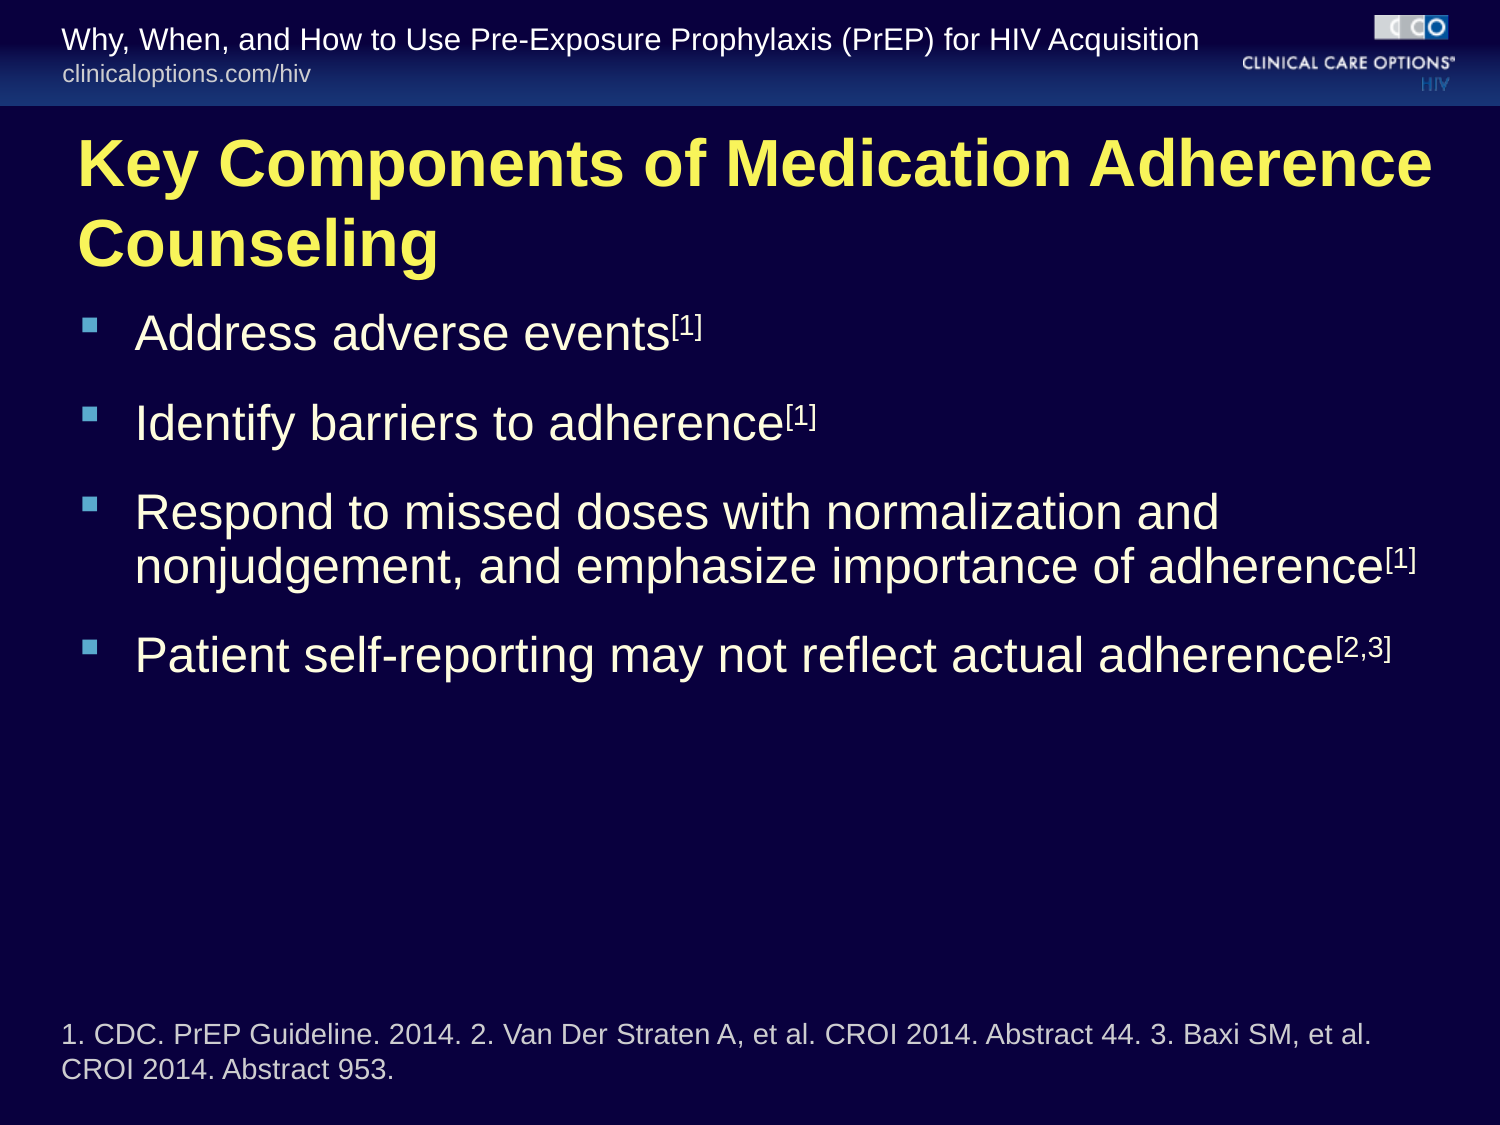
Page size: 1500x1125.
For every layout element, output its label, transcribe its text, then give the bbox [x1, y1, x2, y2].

text_box 1. CDC. PrEP Guideline. 2014. 2. Van Der Straten A, et al. CROI 2014. Abstract 44. 3. Baxi SM, et al. CROI 2014. Abstract 953. [46, 1008, 1452, 1093]
title Key Components of Medication Adherence Counseling [62, 109, 1452, 291]
list Address adverse events[1] Identify barriers to adherence[1] Respond to missed doses with normalization and nonjudgement, and emphasize importance of adherence[1] Patient self-reporting may not reflect actual adherence[2,3] [63, 299, 1451, 1008]
picture [1243, 15, 1455, 91]
